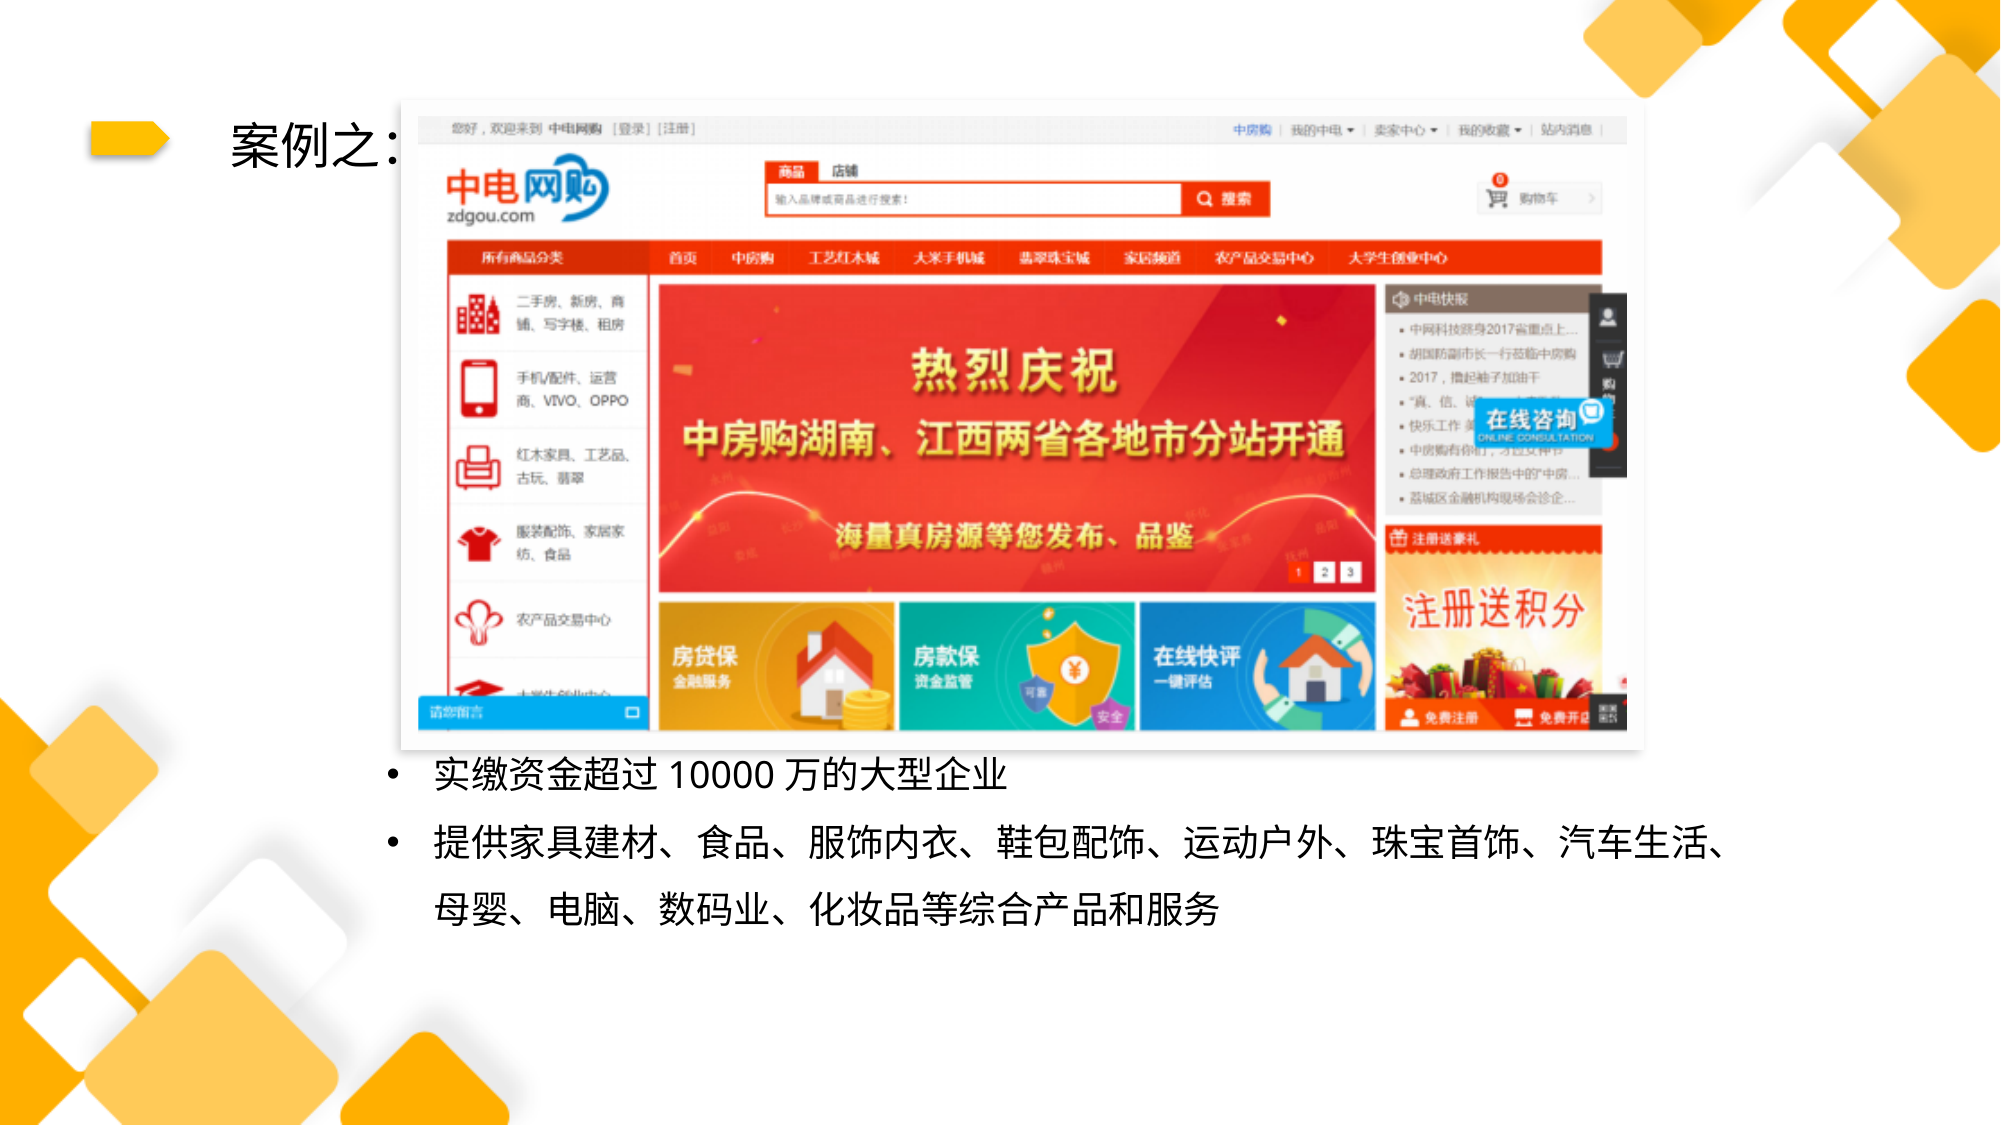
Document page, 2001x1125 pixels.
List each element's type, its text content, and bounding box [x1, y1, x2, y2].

text_box 案例之：中电网购 [215, 106, 394, 182]
picture [0, 0, 2001, 1125]
text_box 实缴资金超过10000万的大型企业 提供家具建材、食品、服饰内衣、鞋包配饰、运动户外、珠宝首饰、汽车生活、母婴、电脑、数码业、化妆品等综合产品和服务 [371, 721, 1763, 939]
text_box [90, 120, 172, 157]
